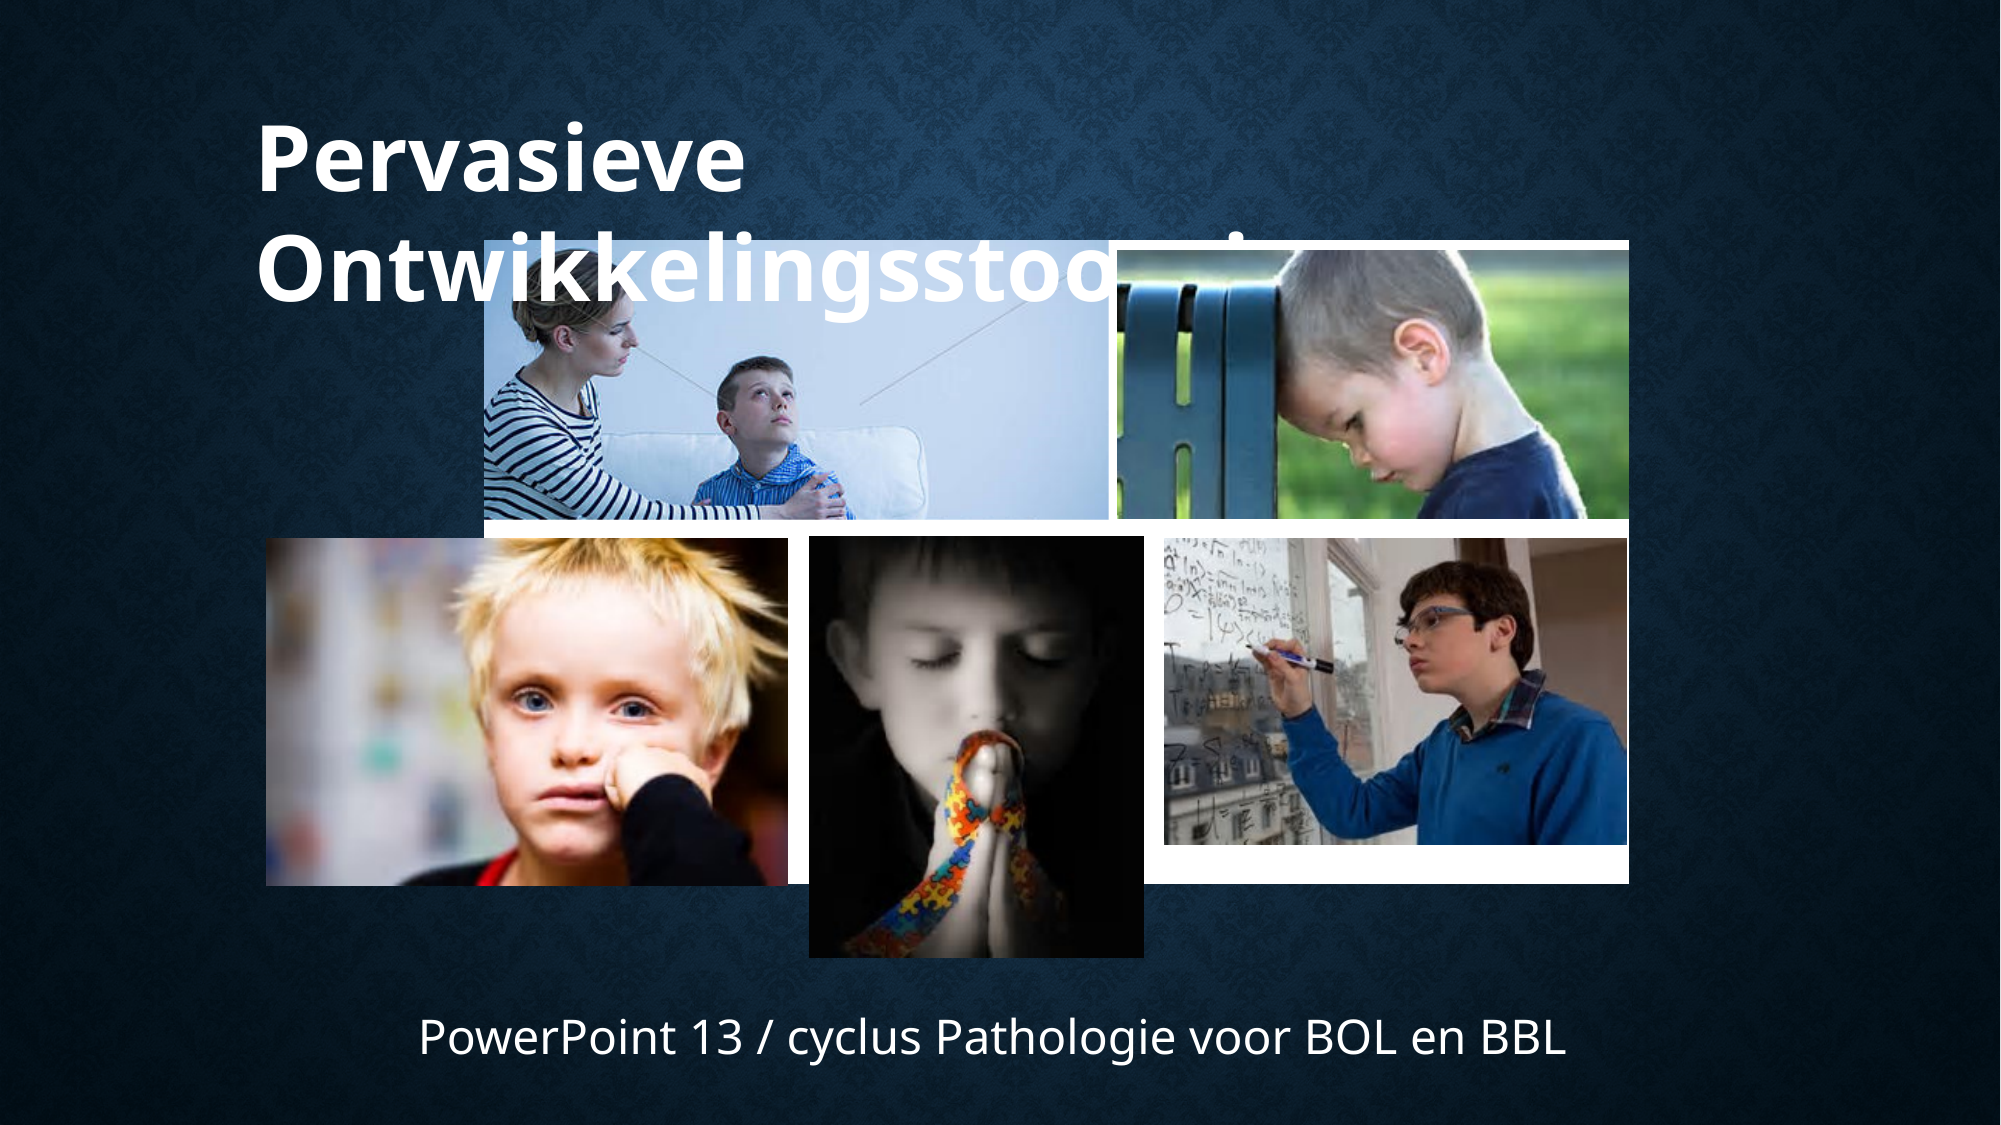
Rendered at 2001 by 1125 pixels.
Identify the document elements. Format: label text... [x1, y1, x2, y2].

picture [265, 240, 1629, 959]
text_box Pervasieve Ontwikkelingsstoornissen [240, 92, 1871, 327]
subtitle PowerPoint 13 / cyclus Pathologie voor BOL en BBL [57, 987, 1929, 1083]
